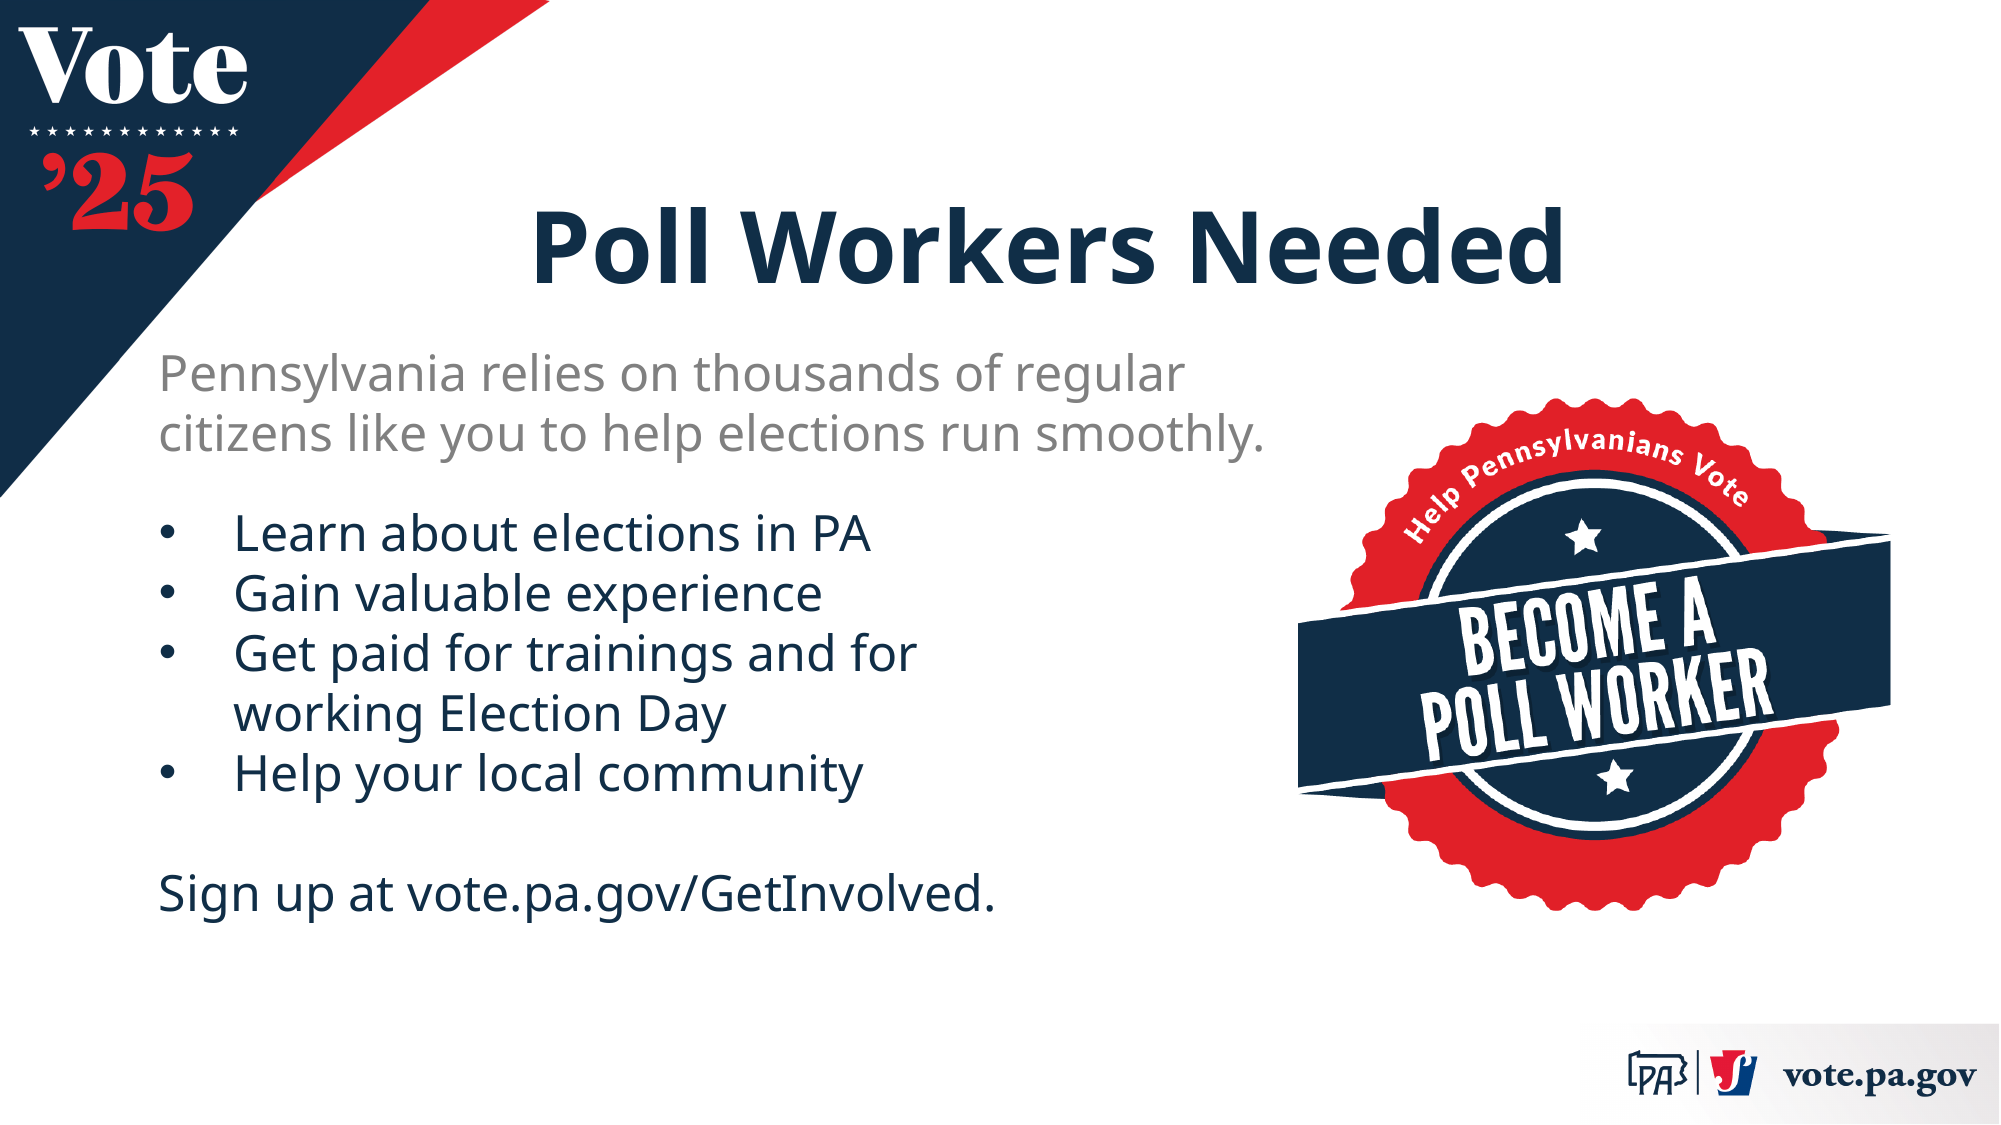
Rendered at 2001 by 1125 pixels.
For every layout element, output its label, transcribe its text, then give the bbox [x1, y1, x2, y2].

picture [1467, 919, 2000, 1125]
text_box Pennsylvania relies on thousands of regular citizens like you to help elections run smoothly. [144, 334, 1318, 470]
text_box Poll Workers Needed [366, 190, 1732, 335]
picture [0, 0, 591, 539]
picture [1294, 397, 1901, 911]
text_box Learn about elections in PA Gain valuable experience Get paid for trainings and for working Election Day Help your local community Sign up at vote.pa.gov/GetInvolved. [144, 494, 1093, 929]
